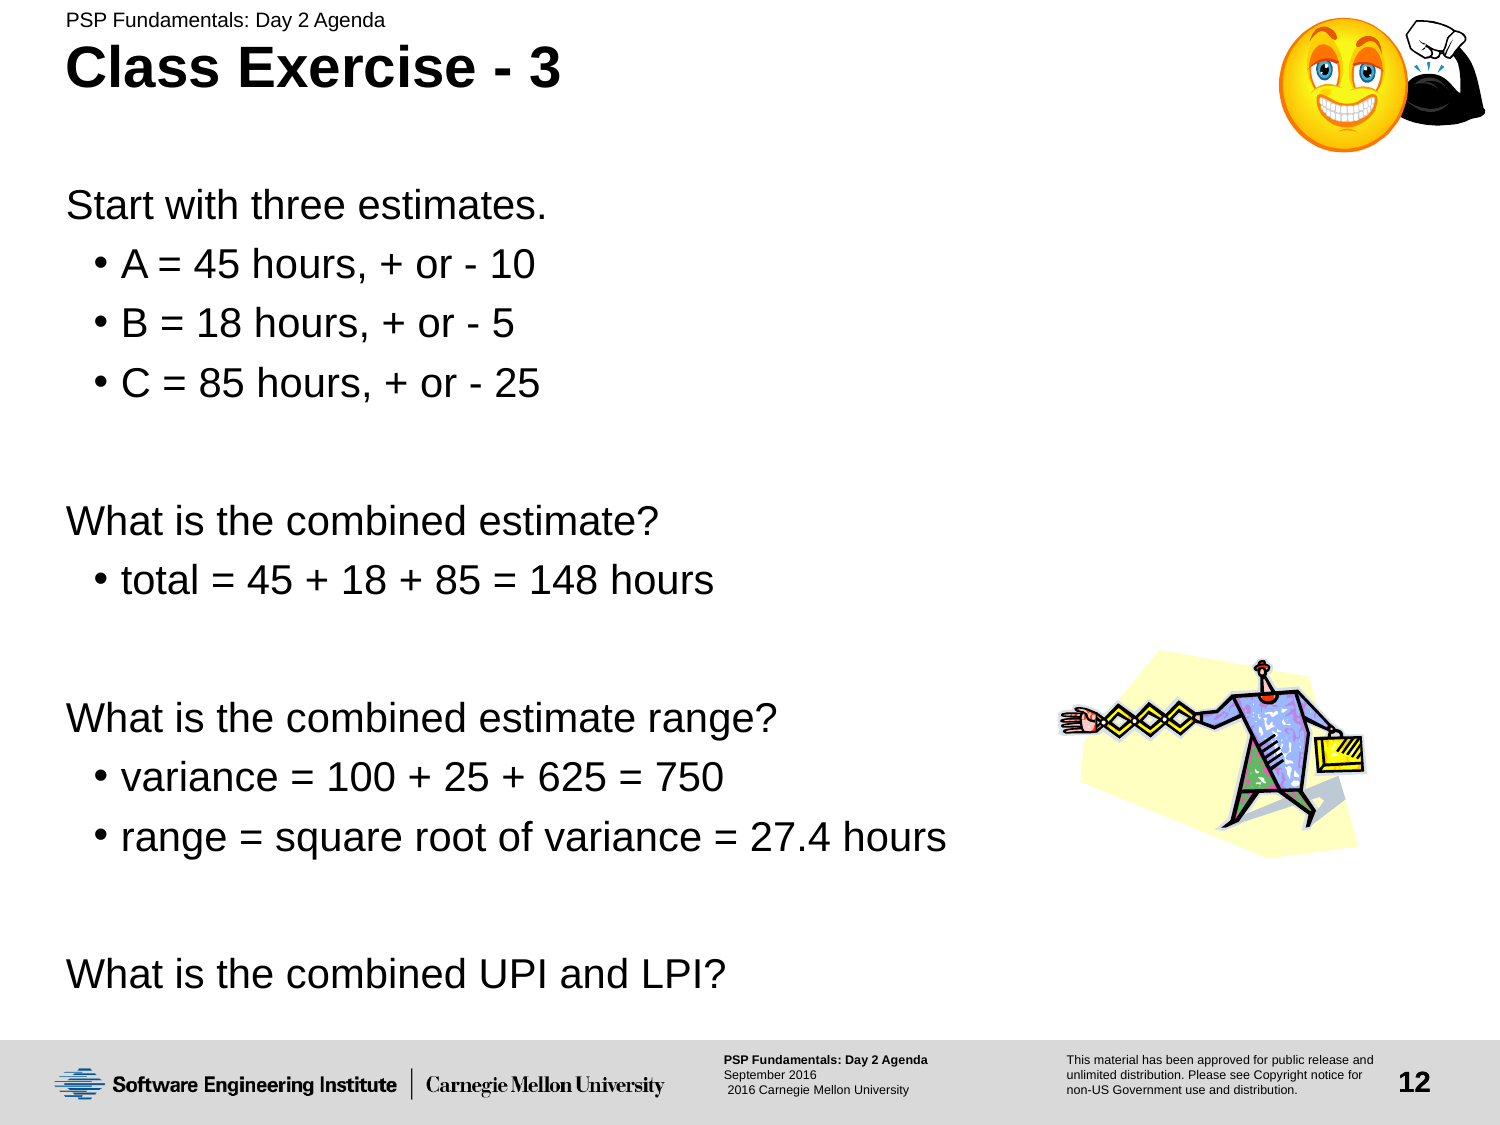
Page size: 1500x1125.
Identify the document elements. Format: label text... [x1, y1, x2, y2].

list Start with three estimates. A = 45 hours, + or - 10 B = 18 hours, + or - 5 C = 85 hours, + or - 25 What is the combined estimate? total = 45 + 18 + 85 = 148 hours What is the combined estimate range? variance = 100 + 25 + 625 = 750 range = square root of variance = 27.4 hours What is the combined UPI and LPI? [65, 177, 1431, 1000]
picture [1057, 647, 1370, 861]
picture [1278, 17, 1486, 154]
picture [46, 1061, 673, 1104]
title Class Exercise - 3 [65, 37, 1278, 148]
